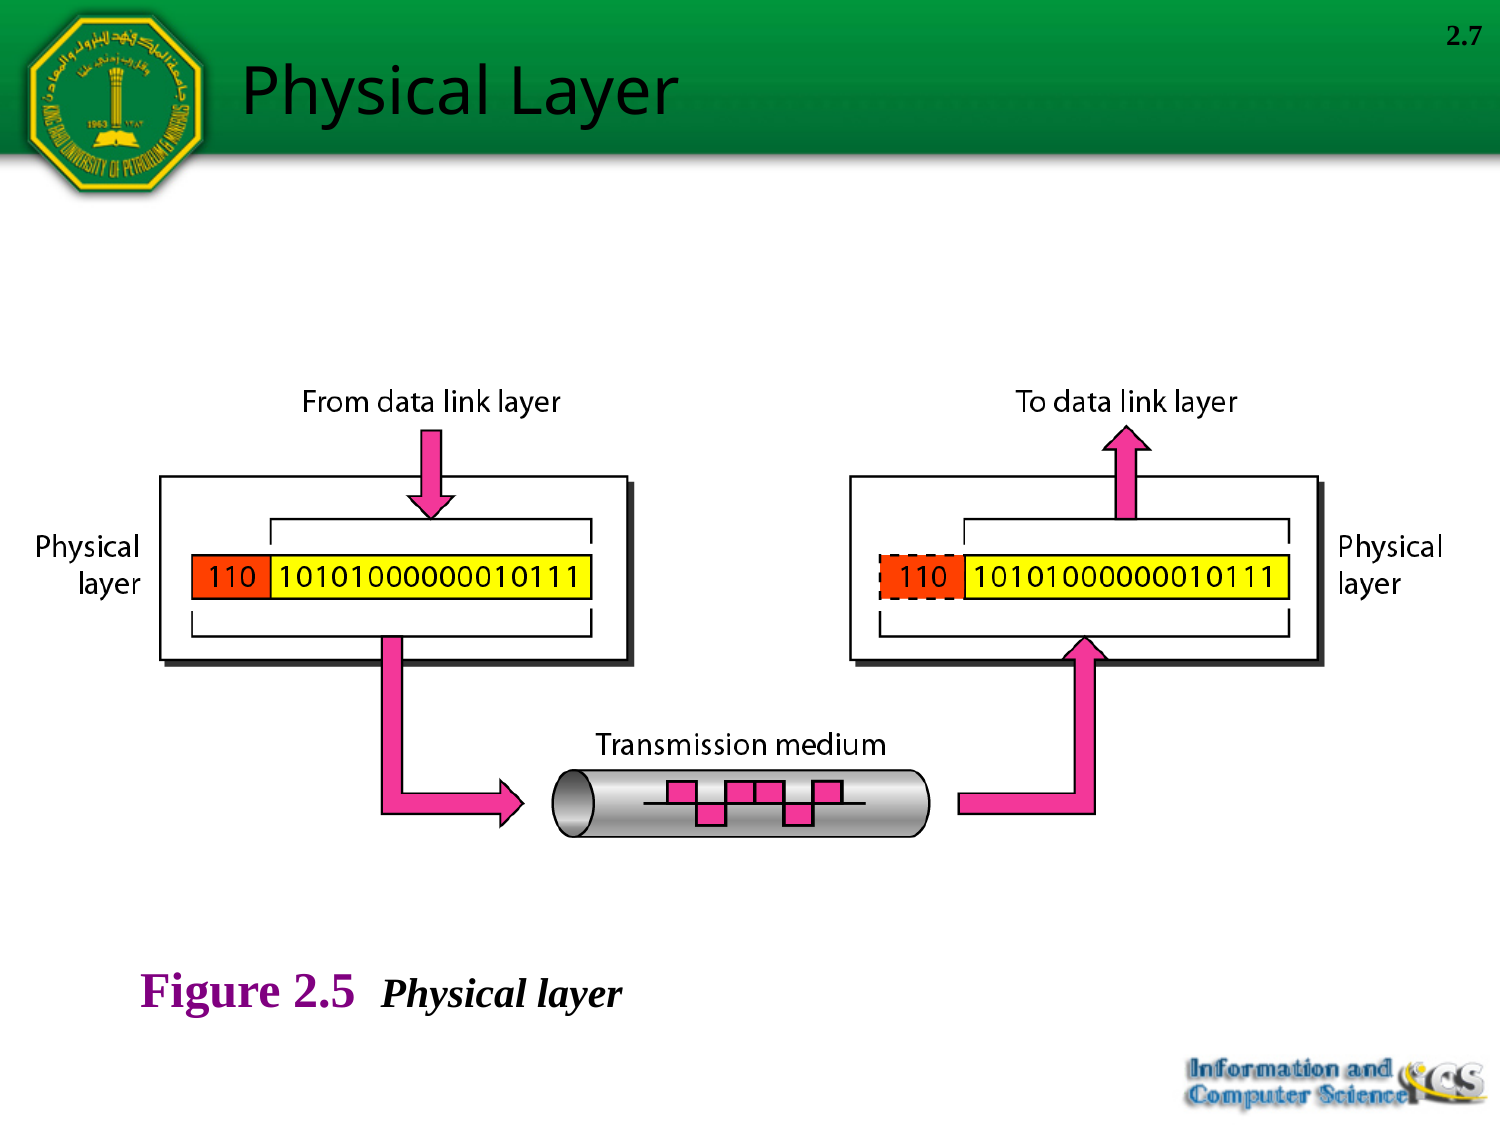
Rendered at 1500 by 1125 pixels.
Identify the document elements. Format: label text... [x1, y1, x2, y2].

slide_number 2.7 [1387, 4, 1498, 65]
picture [0, 0, 1500, 1125]
title Physical Layer [225, 24, 1475, 150]
text_box Figure 2.5 Physical layer [125, 949, 638, 1025]
